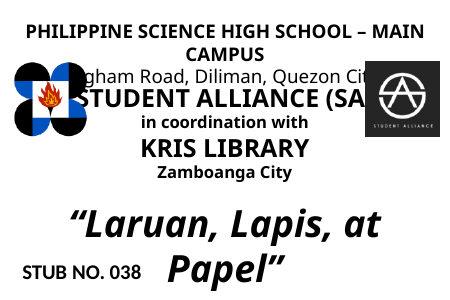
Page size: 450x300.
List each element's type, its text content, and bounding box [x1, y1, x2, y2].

text_box PHILIPPINE SCIENCE HIGH SCHOOL – MAIN CAMPUS Agham Road, Diliman, Quezon City [0, 12, 450, 74]
text_box “Laruan, Lapis, at Papel” [0, 192, 450, 298]
picture [12, 60, 88, 137]
text_box STUDENT ALLIANCE (SA) in coordination with KRIS LIBRARY Zamboanga City [0, 74, 450, 190]
picture [364, 60, 441, 137]
text_box STUB NO. 038 [7, 251, 213, 292]
